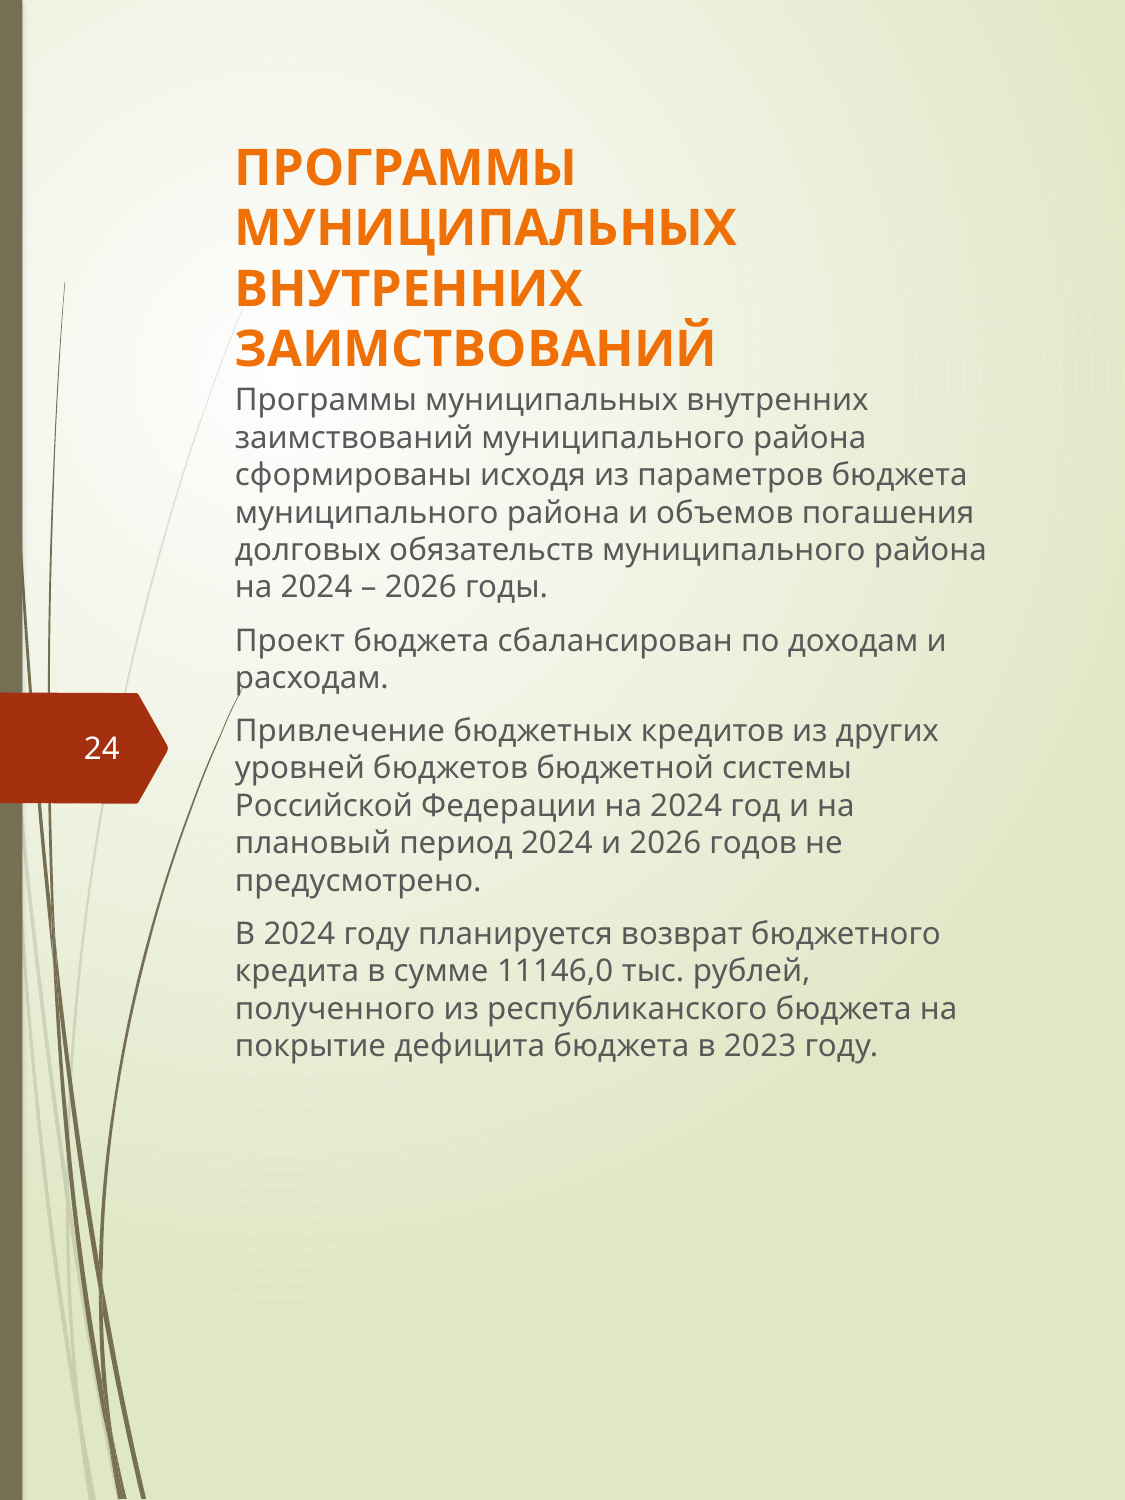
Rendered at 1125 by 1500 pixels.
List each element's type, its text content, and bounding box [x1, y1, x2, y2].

title ПРОГРАММЫ МУНИЦИПАЛЬНЫХ ВНУТРЕННИХ ЗАИМСТВОВАНИЙ [219, 123, 1031, 371]
slide_number 24 [62, 709, 135, 790]
list Программы муниципальных внутренних заимствований муниципального района сформированы исходя из параметров бюджета муниципального района и объемов погашения долговых обязательств муниципального района на 2024 – 2026 годы. Проект бюджета сбалансирован по доходам и расходам. Привлечение бюджетных кредитов из других уровней бюджетов бюджетной системы Российской Федерации на 2024 год и на плановый период 2024 и 2026 годов не предусмотрено. В 2024 году планируется возврат бюджетного кредита в сумме 11146,0 тыс. рублей, полученного из республиканского бюджета на покрытие дефицита бюджета в 2023 году. [219, 371, 1031, 1471]
